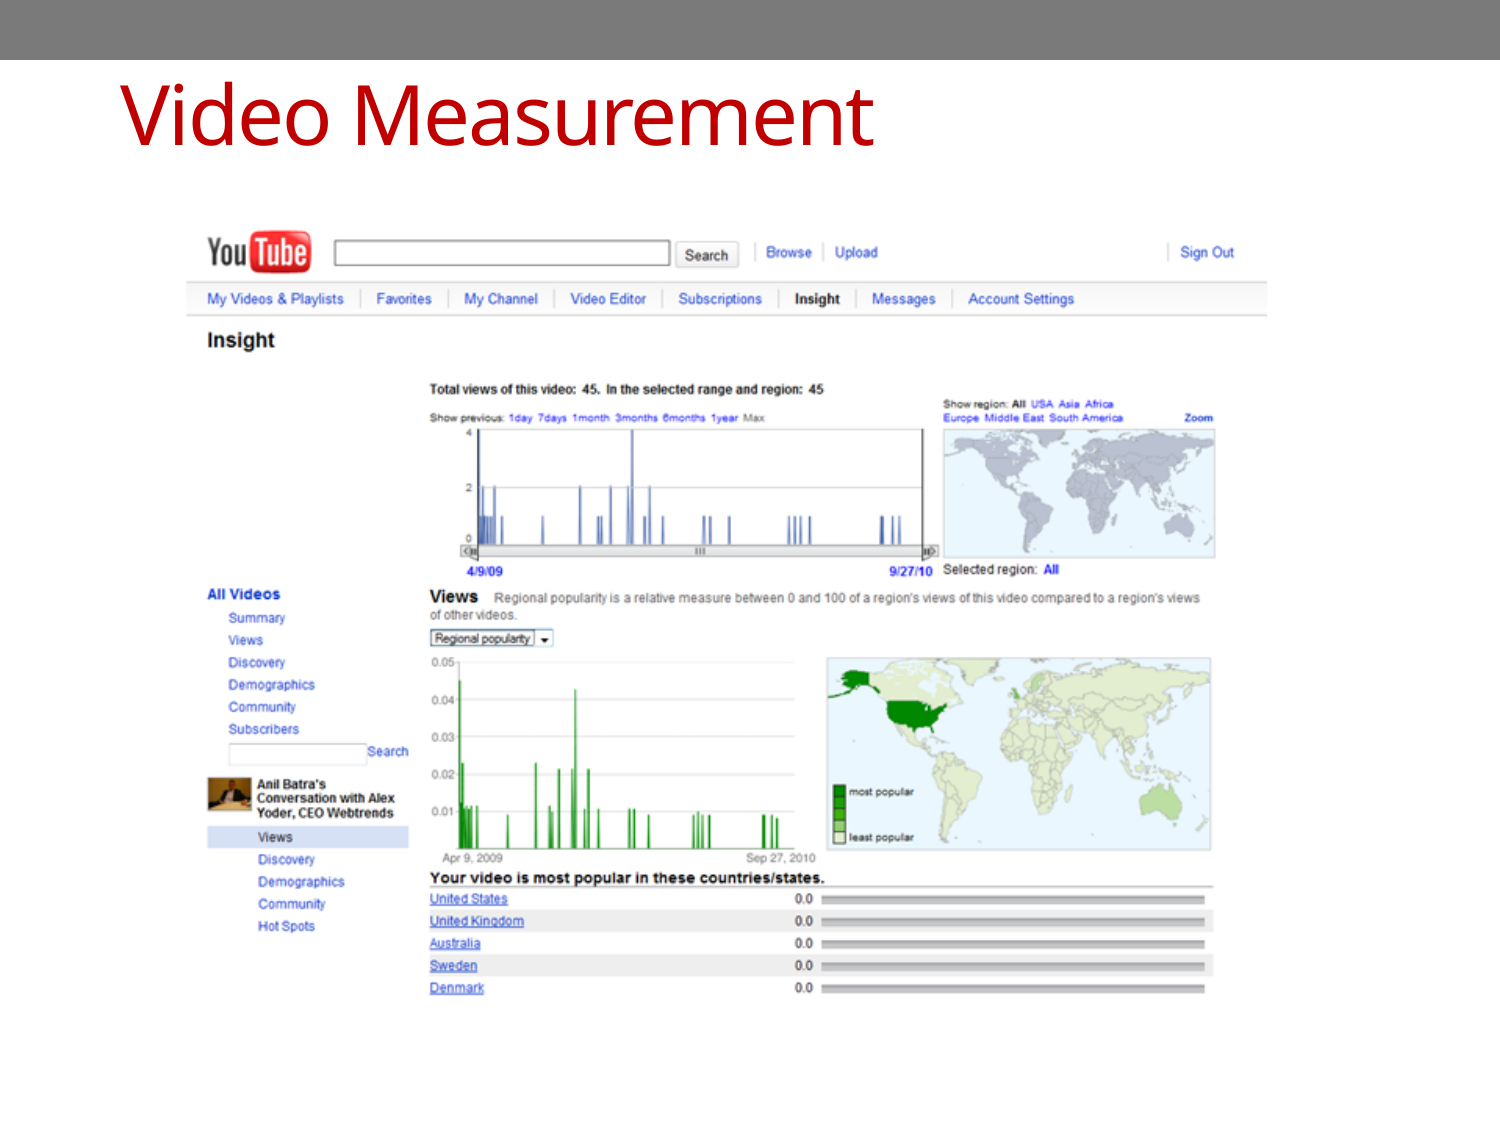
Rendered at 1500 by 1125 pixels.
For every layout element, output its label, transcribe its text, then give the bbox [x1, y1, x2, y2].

title Video Measurement [105, 54, 1431, 170]
picture [185, 221, 1269, 1012]
